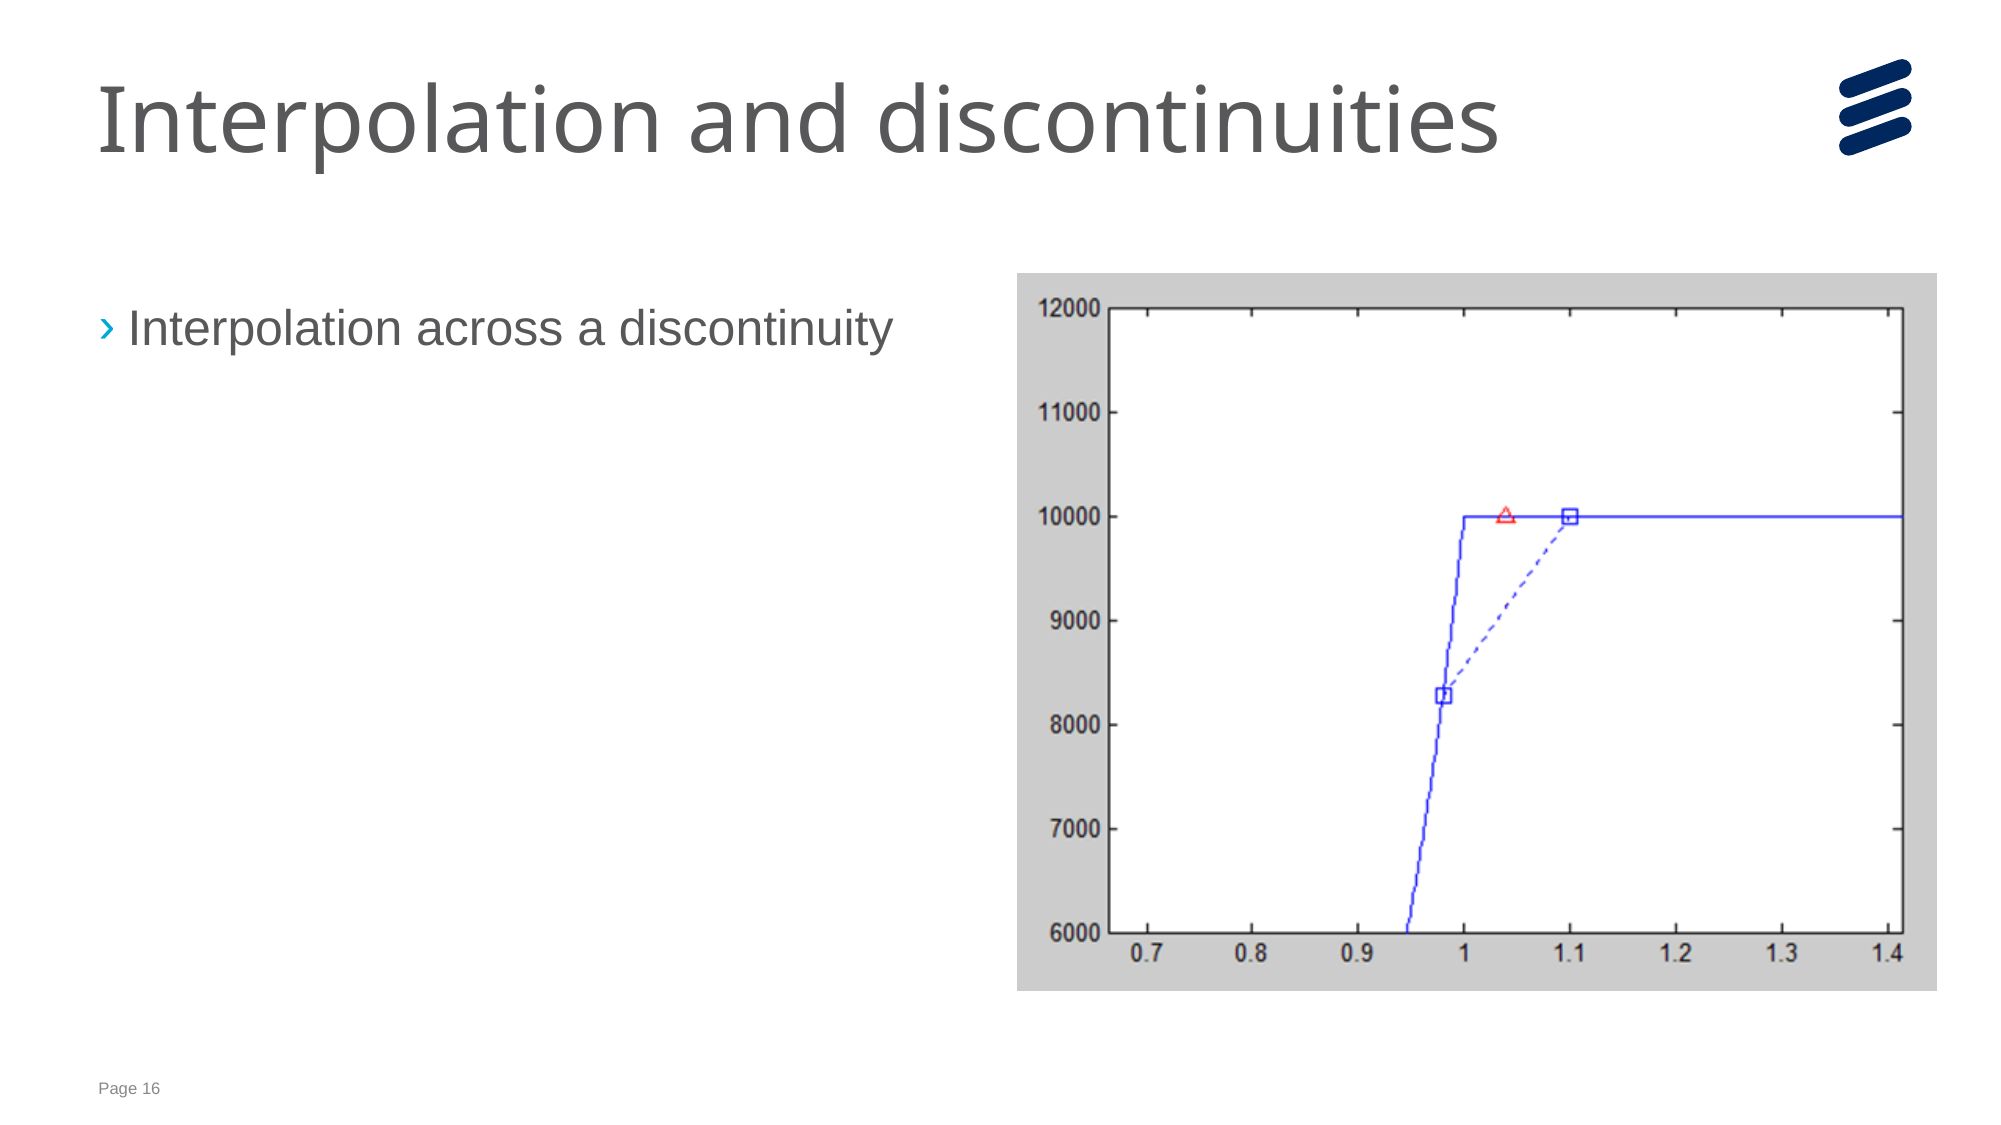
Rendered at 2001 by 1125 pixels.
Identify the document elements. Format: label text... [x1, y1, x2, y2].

title Interpolation and discontinuities [86, 39, 1726, 218]
list Interpolation across a discontinuity [86, 295, 955, 928]
picture [1017, 272, 1937, 991]
